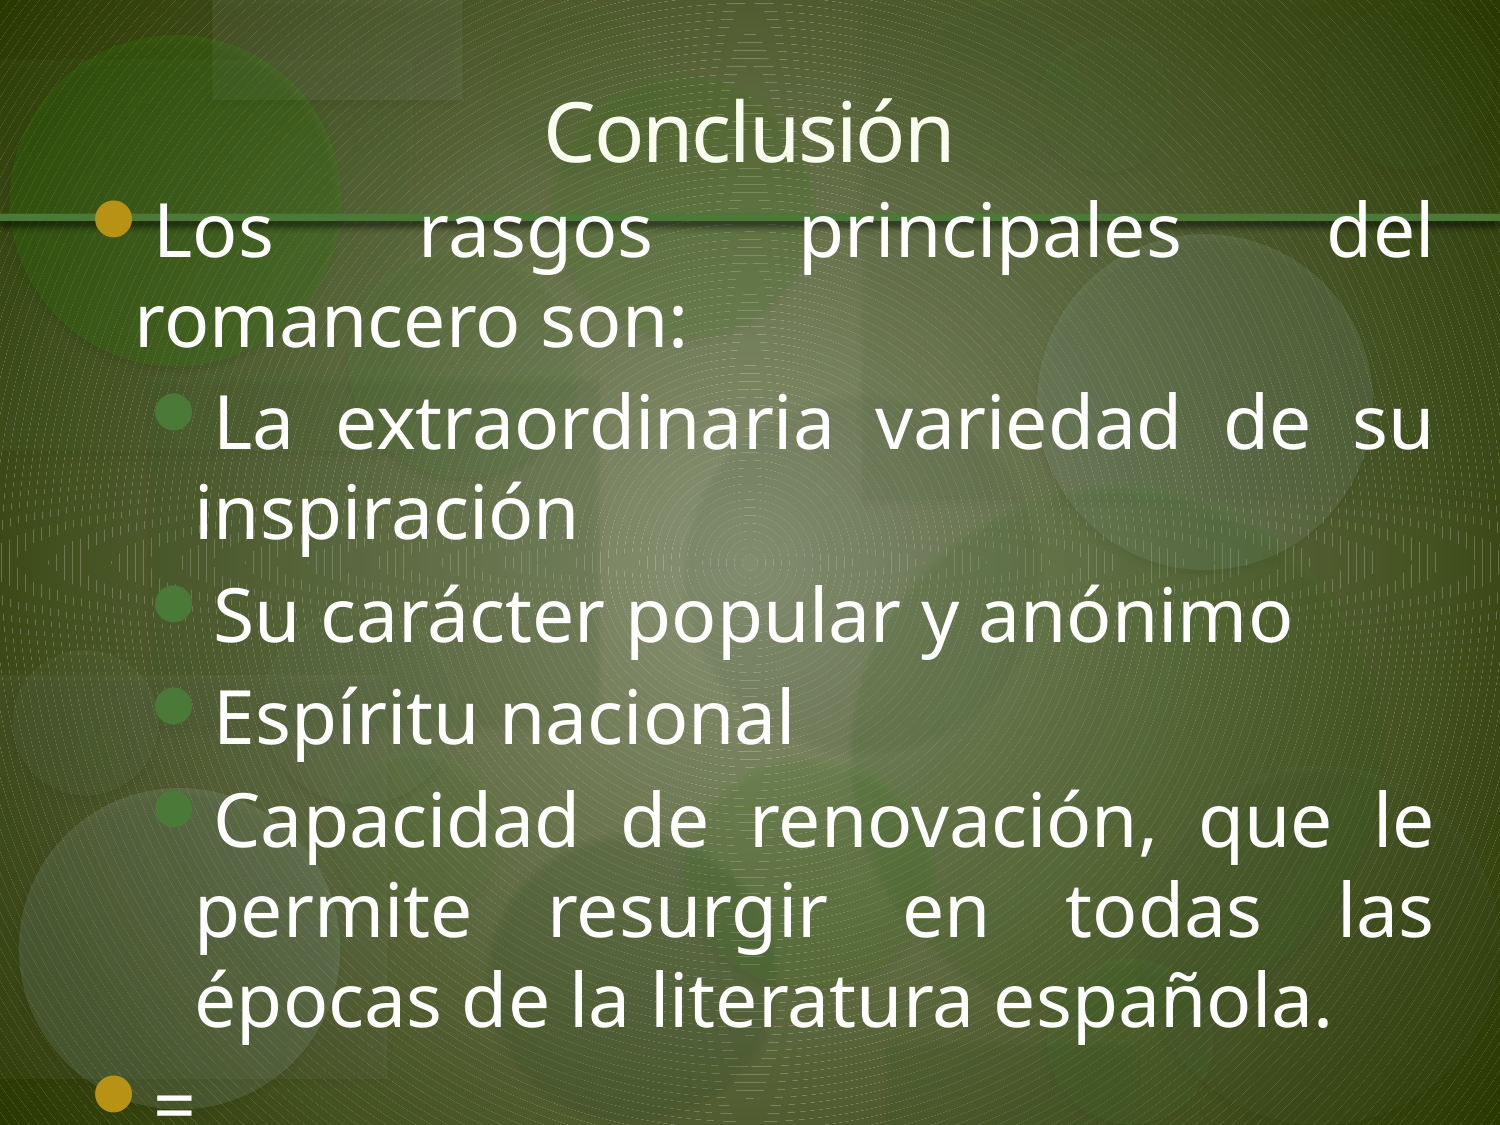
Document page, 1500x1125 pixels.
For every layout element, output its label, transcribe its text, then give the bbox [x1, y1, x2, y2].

list Los rasgos principales del romancero son: La extraordinaria variedad de su inspiración Su carácter popular y anónimo Espíritu nacional Capacidad de renovación, que le permite resurgir en todas las épocas de la literatura española. = [75, 174, 1450, 1088]
title Conclusión [75, 37, 1425, 174]
